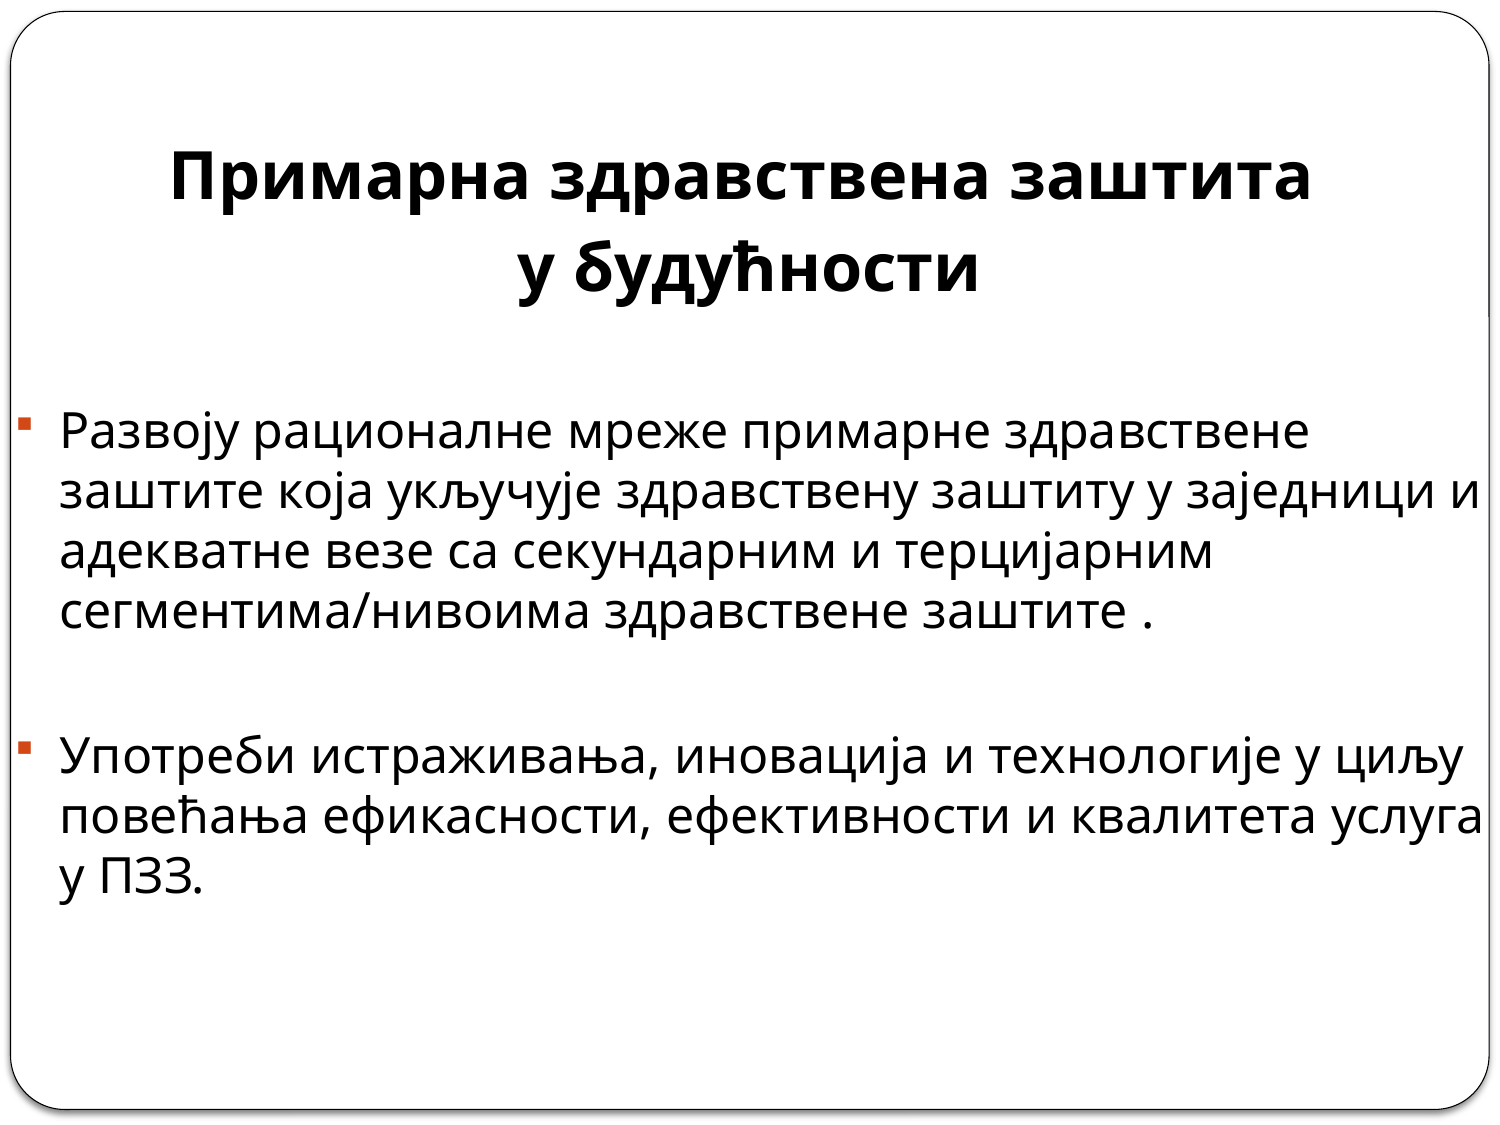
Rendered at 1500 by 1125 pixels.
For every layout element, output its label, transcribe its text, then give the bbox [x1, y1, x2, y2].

list Примарна здравствена заштита у будућности Развоју рационалне мреже примарне здравствене заштите која укључује здравствену заштиту у заједници и адекватне везе са секундарним и терцијарним сегментима/нивоима здравствене заштите . Употреби истраживања, иновација и технологије у циљу повећања ефикасности, ефективности и квалитета услуга у ПЗЗ. [0, 125, 1500, 1081]
